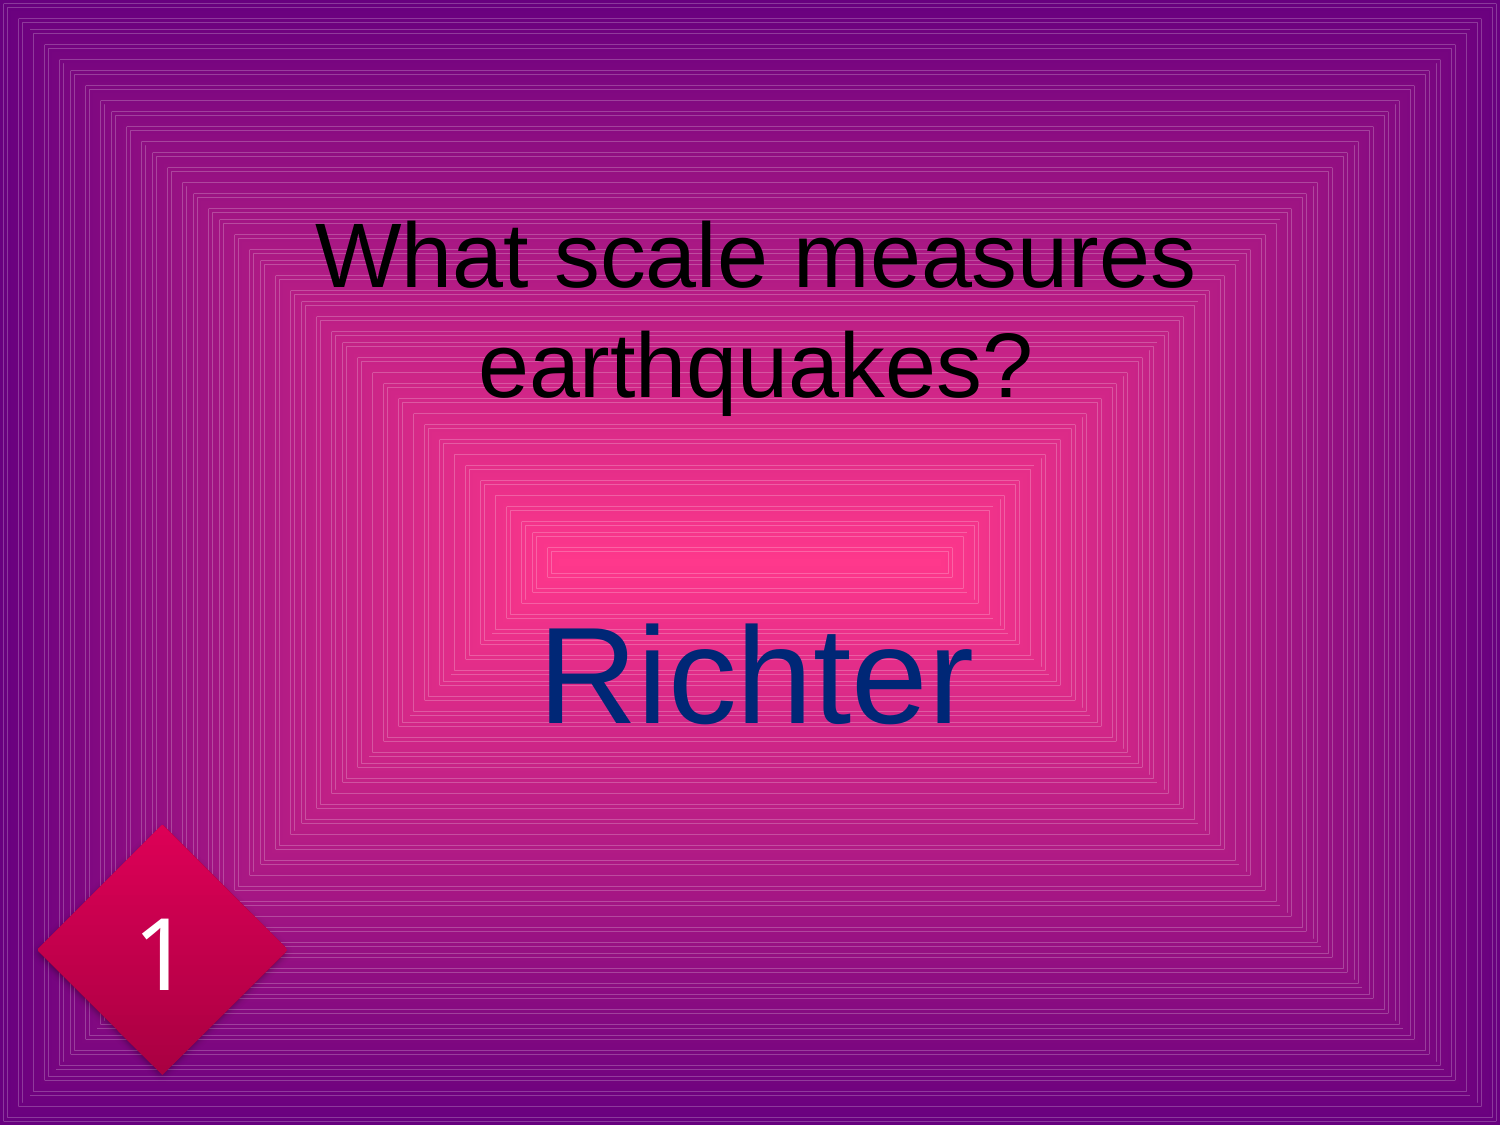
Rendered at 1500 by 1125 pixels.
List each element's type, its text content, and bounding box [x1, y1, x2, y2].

text_box 1 [37, 838, 288, 1075]
text_box Richter [112, 500, 1400, 838]
title What scale measures earthquakes? [112, 137, 1401, 476]
